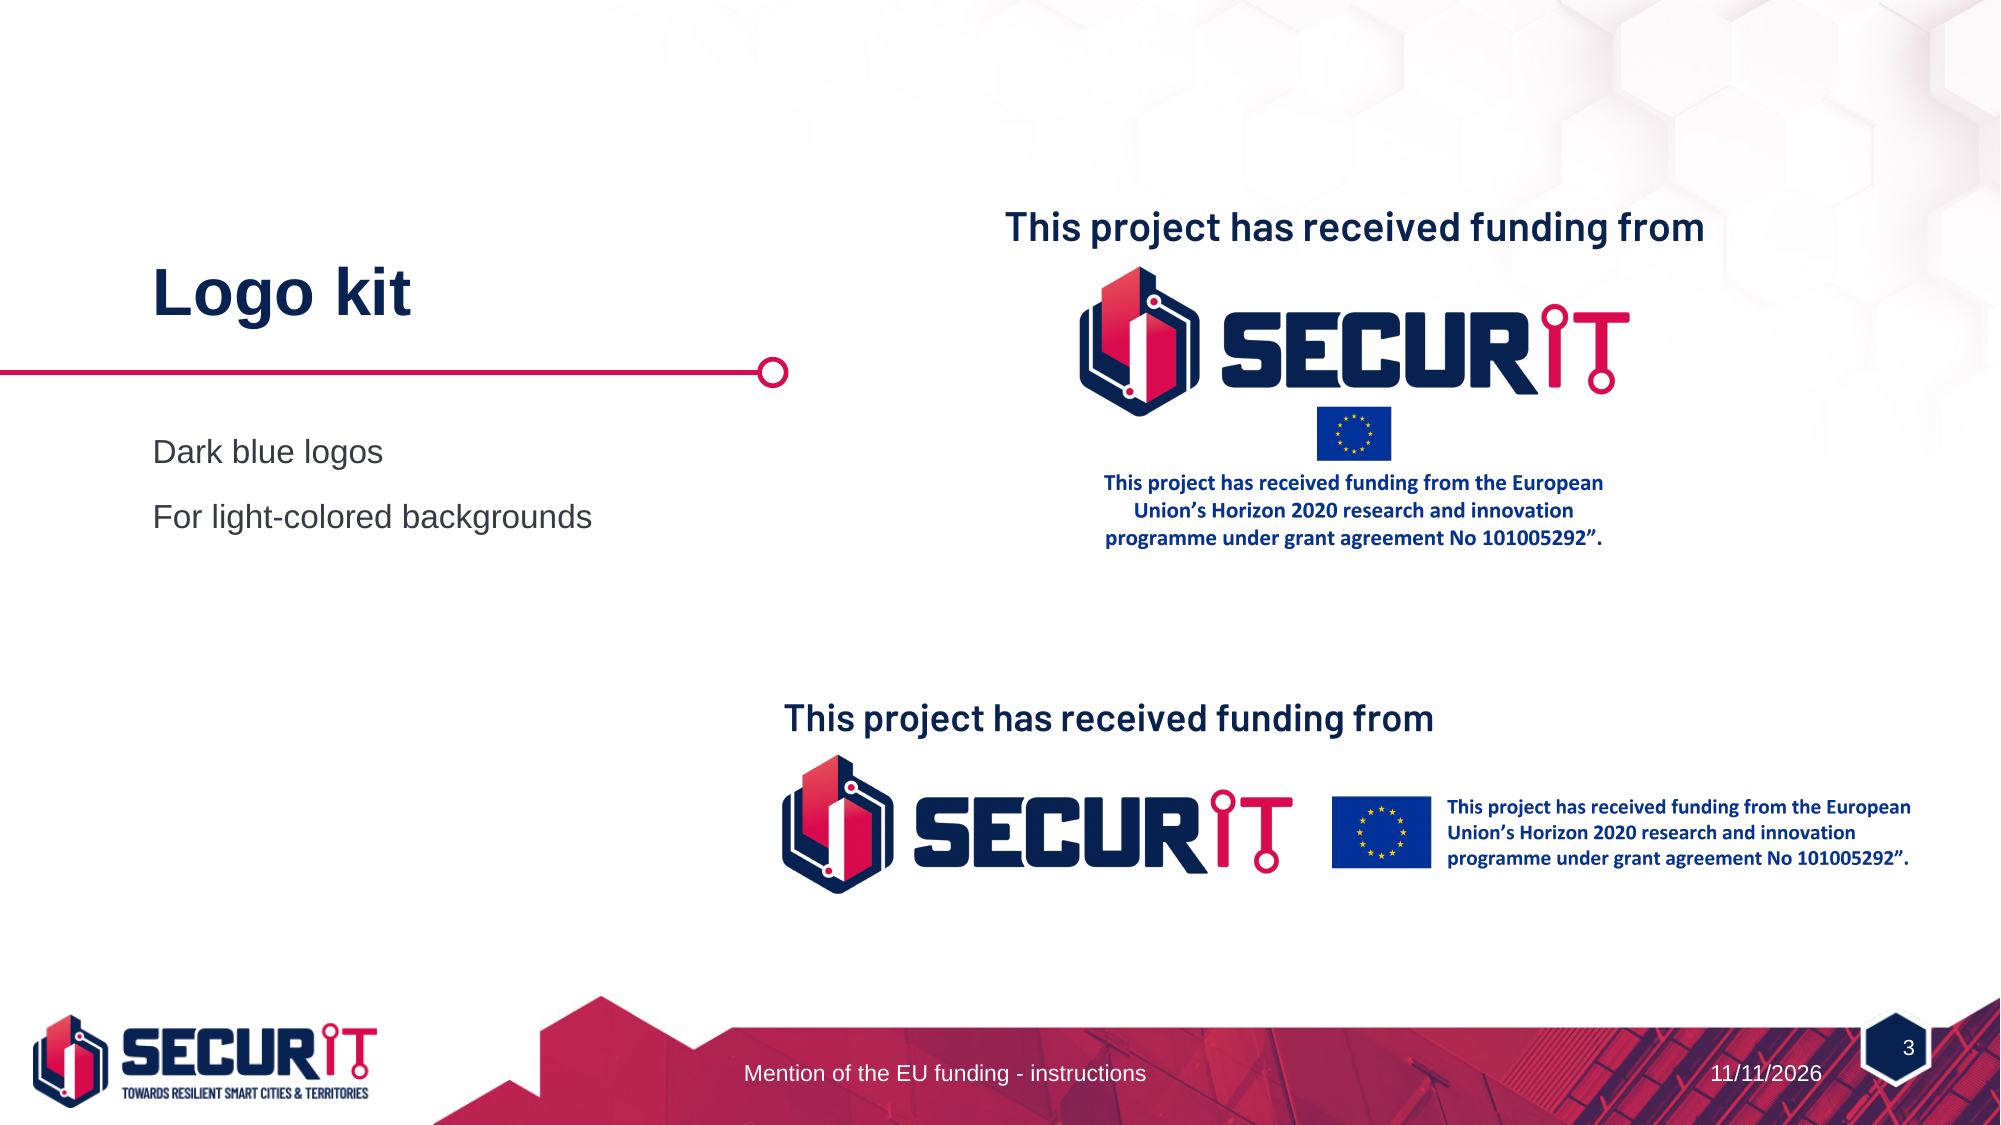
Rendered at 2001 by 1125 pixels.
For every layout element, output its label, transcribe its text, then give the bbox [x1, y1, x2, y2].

picture [33, 1014, 378, 1108]
picture [583, 0, 2000, 565]
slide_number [1590, 1042, 1838, 1103]
list Dark blue logos For light-colored backgrounds [137, 418, 783, 963]
slide_number 3 [1860, 1017, 1930, 1077]
title Logo kit [137, 75, 783, 338]
picture [433, 993, 2000, 1125]
picture [760, 681, 1950, 894]
footer Mention of the EU funding - instructions [728, 1042, 1550, 1103]
